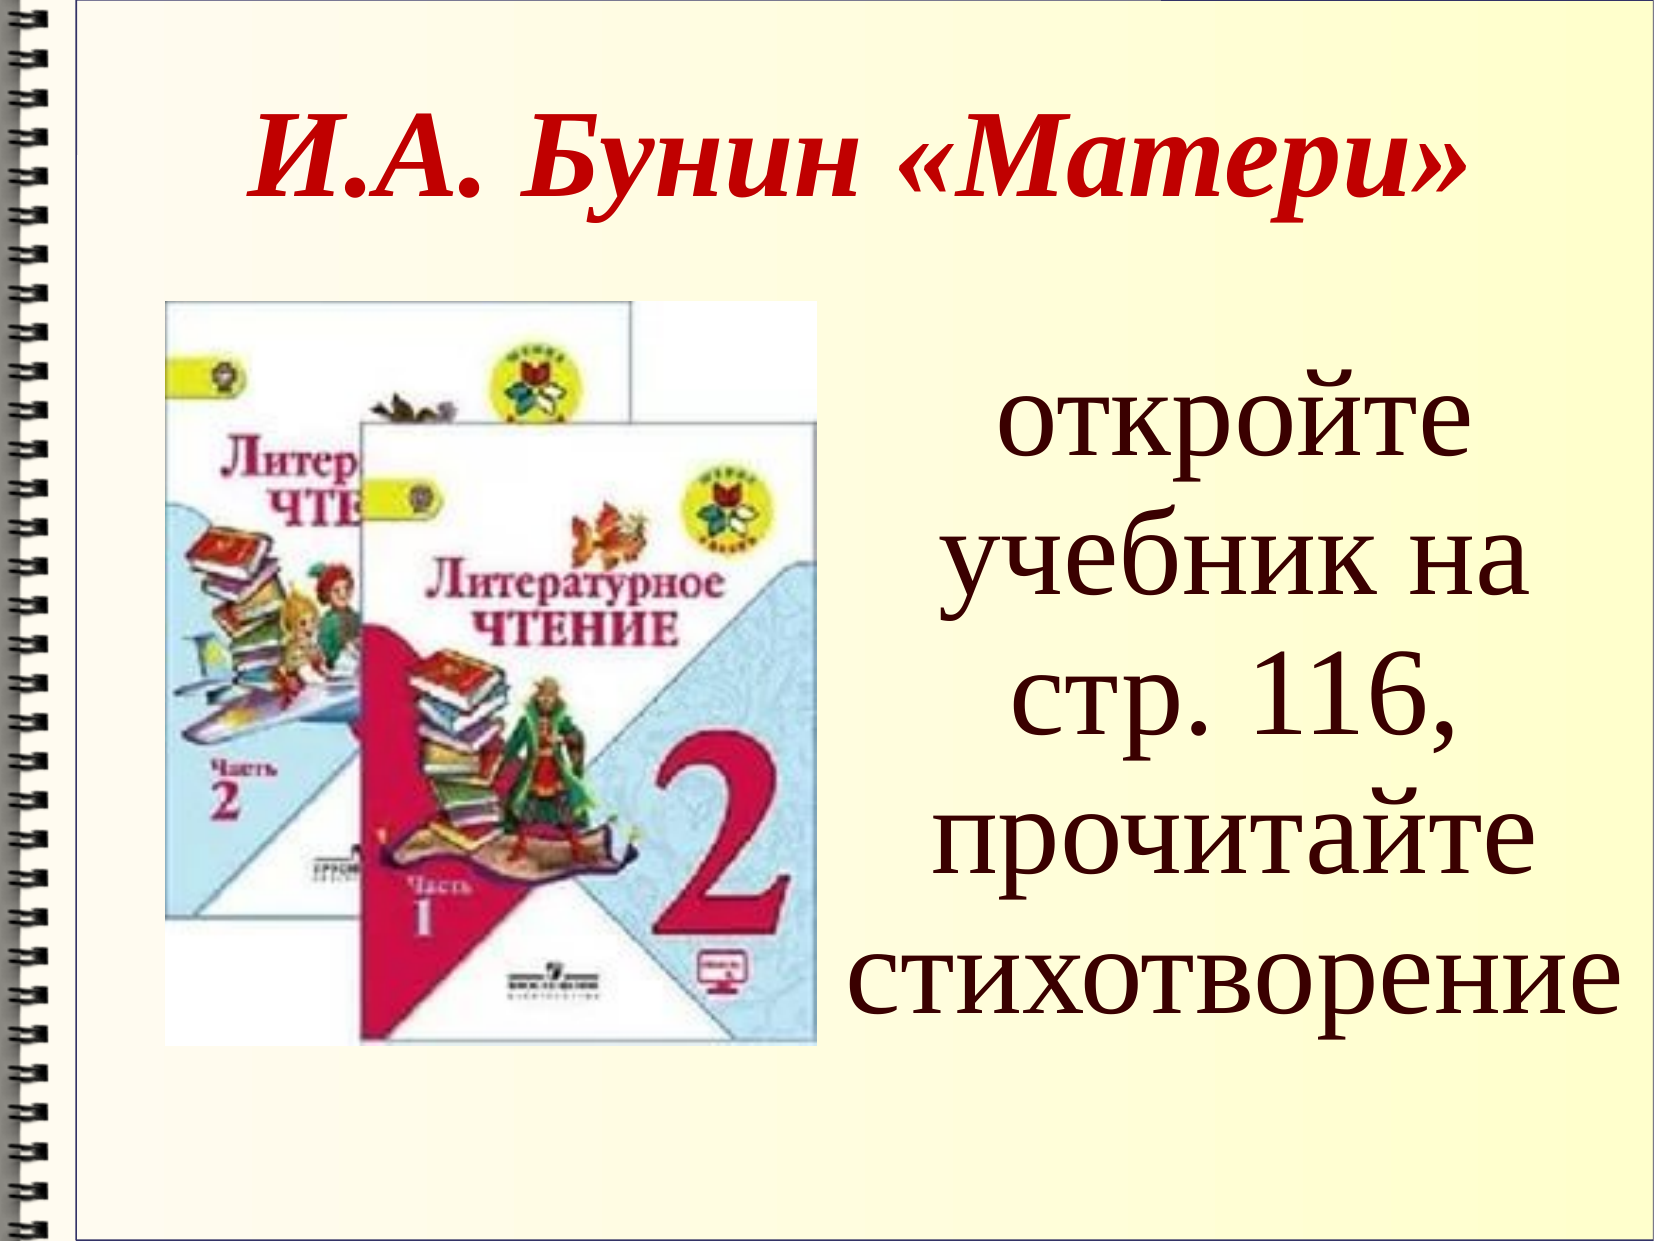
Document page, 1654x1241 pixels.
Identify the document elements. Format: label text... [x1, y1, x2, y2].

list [165, 300, 817, 1046]
text_box откройте учебник на стр. 116, прочитайте стихотворение [820, 336, 1654, 1049]
picture [0, 0, 75, 1241]
title И.А. Бунин «Матери» [121, 40, 1601, 266]
